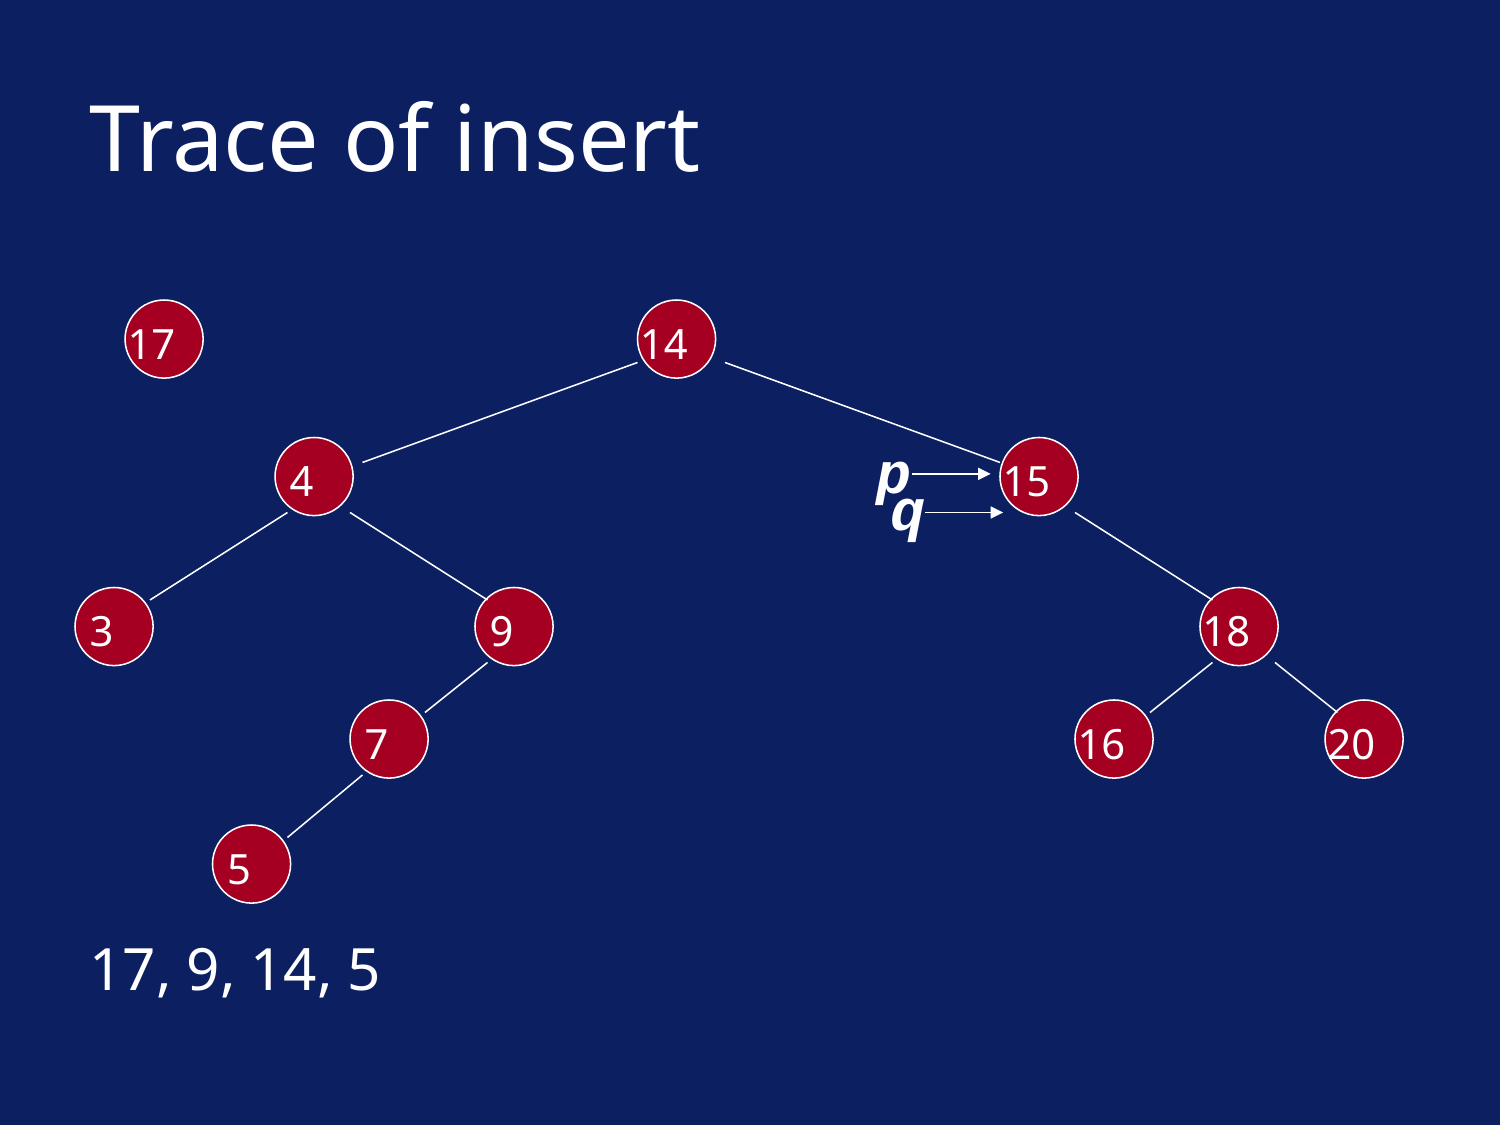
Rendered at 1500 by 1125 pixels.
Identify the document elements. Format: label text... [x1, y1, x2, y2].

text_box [112, 299, 204, 389]
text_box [1149, 662, 1213, 713]
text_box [724, 362, 1001, 463]
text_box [868, 464, 1004, 544]
title Trace of insert [74, 59, 1425, 210]
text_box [62, 587, 154, 676]
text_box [287, 774, 363, 838]
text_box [854, 427, 991, 506]
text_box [149, 512, 288, 601]
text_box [262, 437, 354, 526]
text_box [362, 362, 638, 463]
list 17, 9, 14, 5 [74, 924, 1425, 1038]
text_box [462, 587, 554, 676]
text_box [1187, 587, 1279, 676]
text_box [624, 299, 716, 389]
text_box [337, 699, 429, 789]
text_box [1004, 437, 1079, 526]
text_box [1274, 662, 1338, 713]
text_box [349, 512, 488, 601]
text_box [1062, 699, 1154, 789]
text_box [199, 824, 291, 914]
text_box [424, 662, 488, 713]
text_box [1074, 512, 1213, 601]
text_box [1312, 699, 1404, 789]
